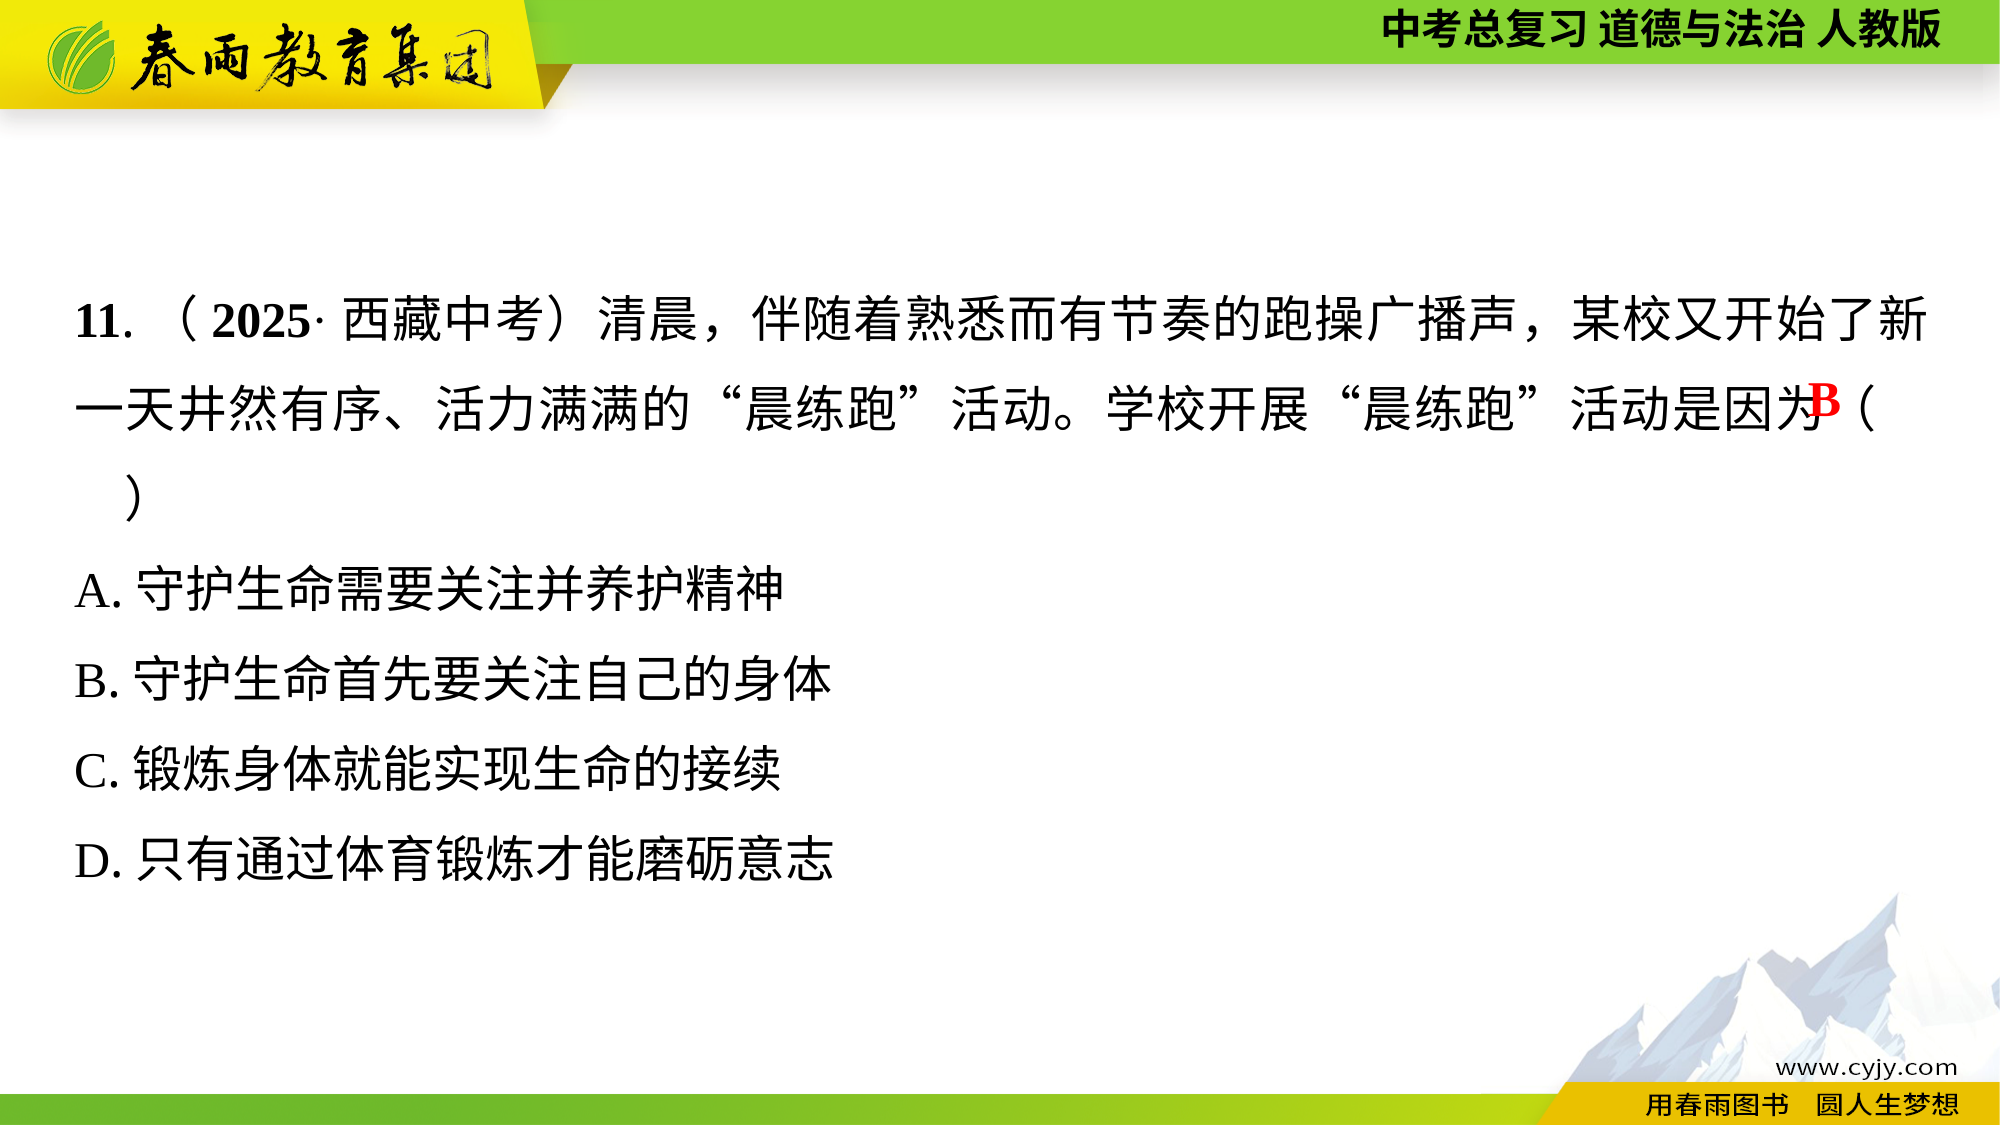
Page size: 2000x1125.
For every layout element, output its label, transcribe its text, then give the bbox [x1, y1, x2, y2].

picture [0, 0, 2000, 1125]
text_box B [1793, 358, 1857, 434]
list 11.（2025·西藏中考）清晨，伴随着熟悉而有节奏的跑操广播声，某校又开始了新一天井然有序、活力满满的“晨练跑”活动。学校开展“晨练跑”活动是因为（ ） A.守护生命需要关注并养护精神 B.守护生命首先要关注自己的身体 C.锻炼身体就能实现生命的接续 D.只有通过体育锻炼才能磨砺意志 [59, 249, 1944, 799]
